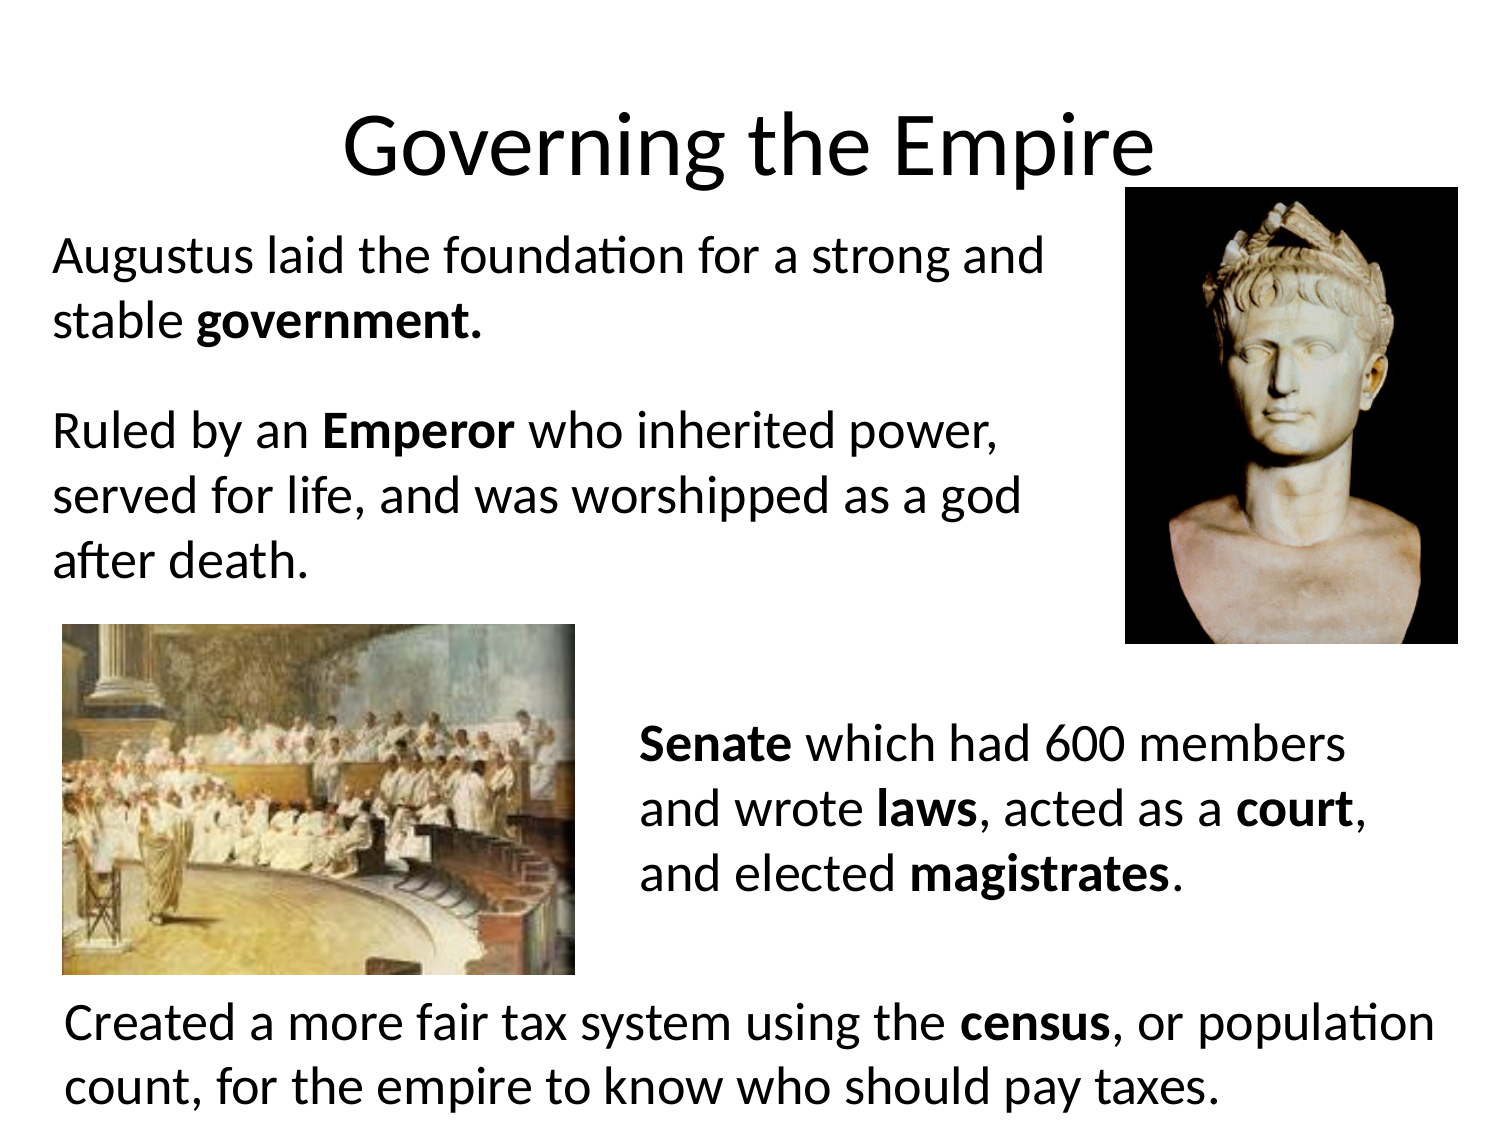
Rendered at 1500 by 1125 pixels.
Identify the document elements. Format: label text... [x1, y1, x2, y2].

picture [1124, 187, 1458, 644]
text_box Created a more fair tax system using the census, or population count, for the empire to know who should pay taxes. [49, 978, 1463, 1124]
text_box Ruled by an Emperor who inherited power, served for life, and was worshipped as a god after death. [37, 387, 1088, 598]
text_box Augustus laid the foundation for a strong and stable government. [37, 212, 1113, 358]
text_box Senate which had 600 members and wrote laws, acted as a court, and elected magistrates. [624, 699, 1450, 910]
title Governing the Empire [75, 45, 1425, 233]
picture [62, 624, 576, 975]
